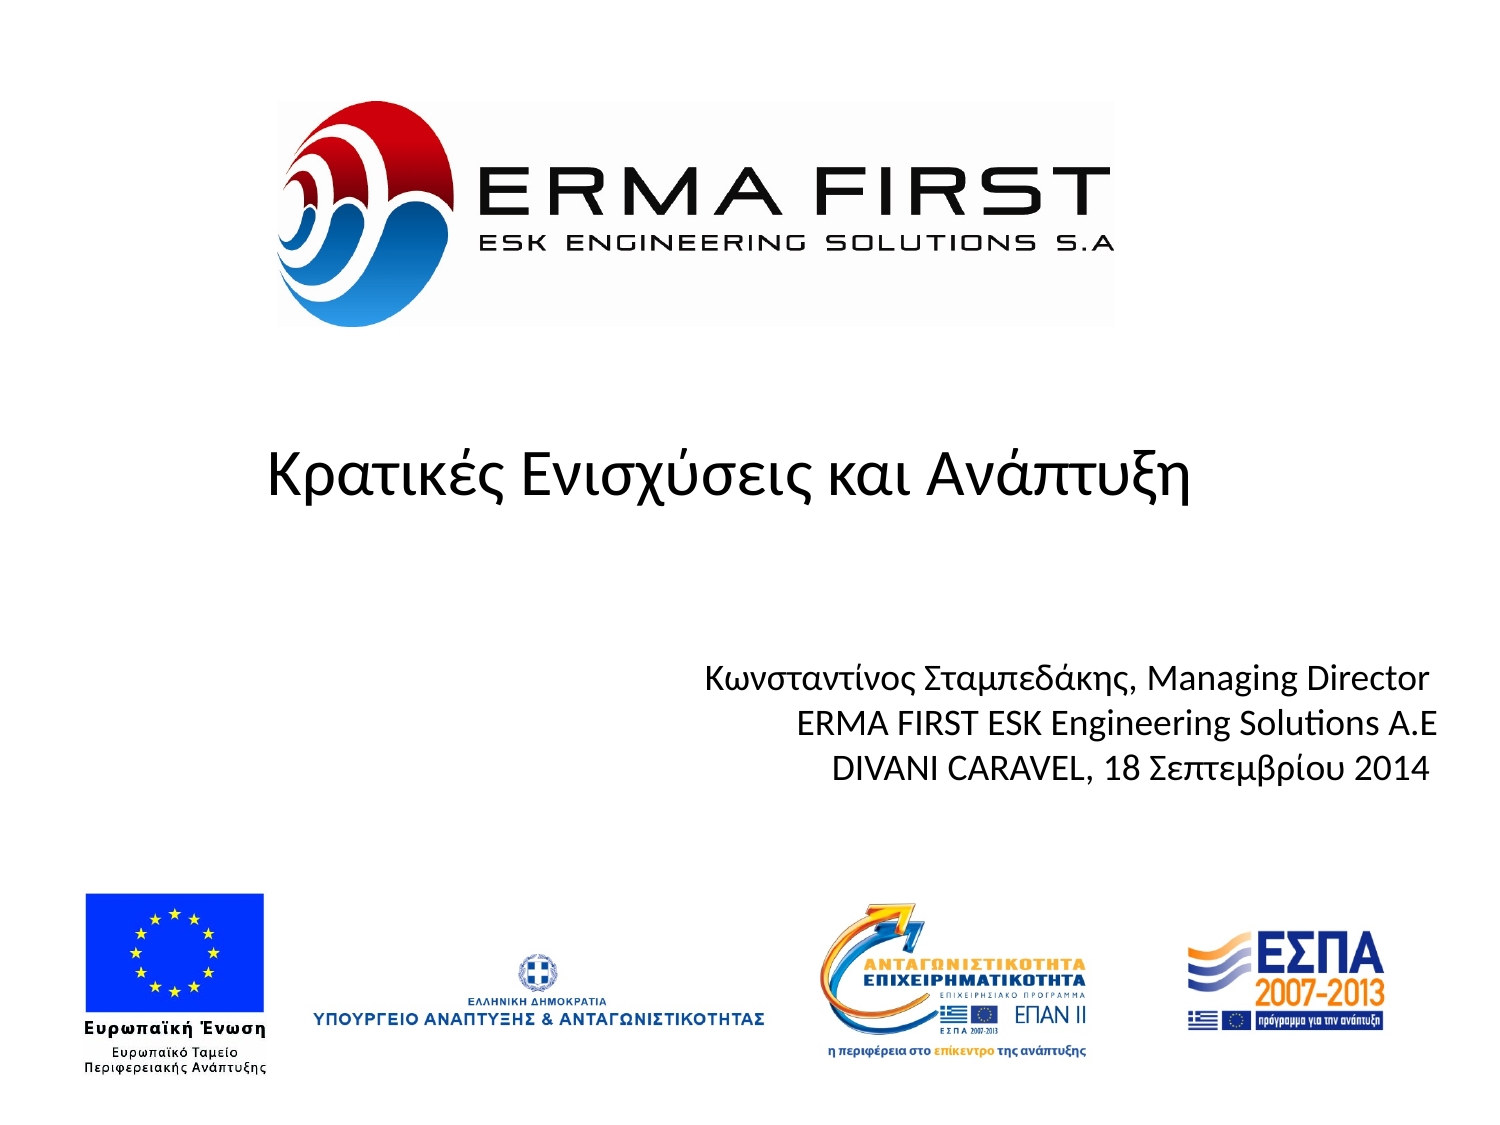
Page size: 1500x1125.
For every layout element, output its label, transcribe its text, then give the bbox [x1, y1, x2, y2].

picture [1171, 913, 1407, 1067]
title [135, 42, 1411, 284]
picture [808, 890, 1098, 1064]
picture [277, 101, 1114, 327]
subtitle Κρατικές Ενισχύσεις και Ανάπτυξη [112, 420, 1365, 598]
picture [81, 890, 267, 1081]
text_box Κωνσταντίνος Σταμπεδάκης, Managing Director ERMA FIRST ESK Engineering Solutions A.E DIVANI CARAVEL, 18 Σεπτεμβρίου 2014 [591, 645, 1454, 840]
picture [304, 937, 774, 1045]
